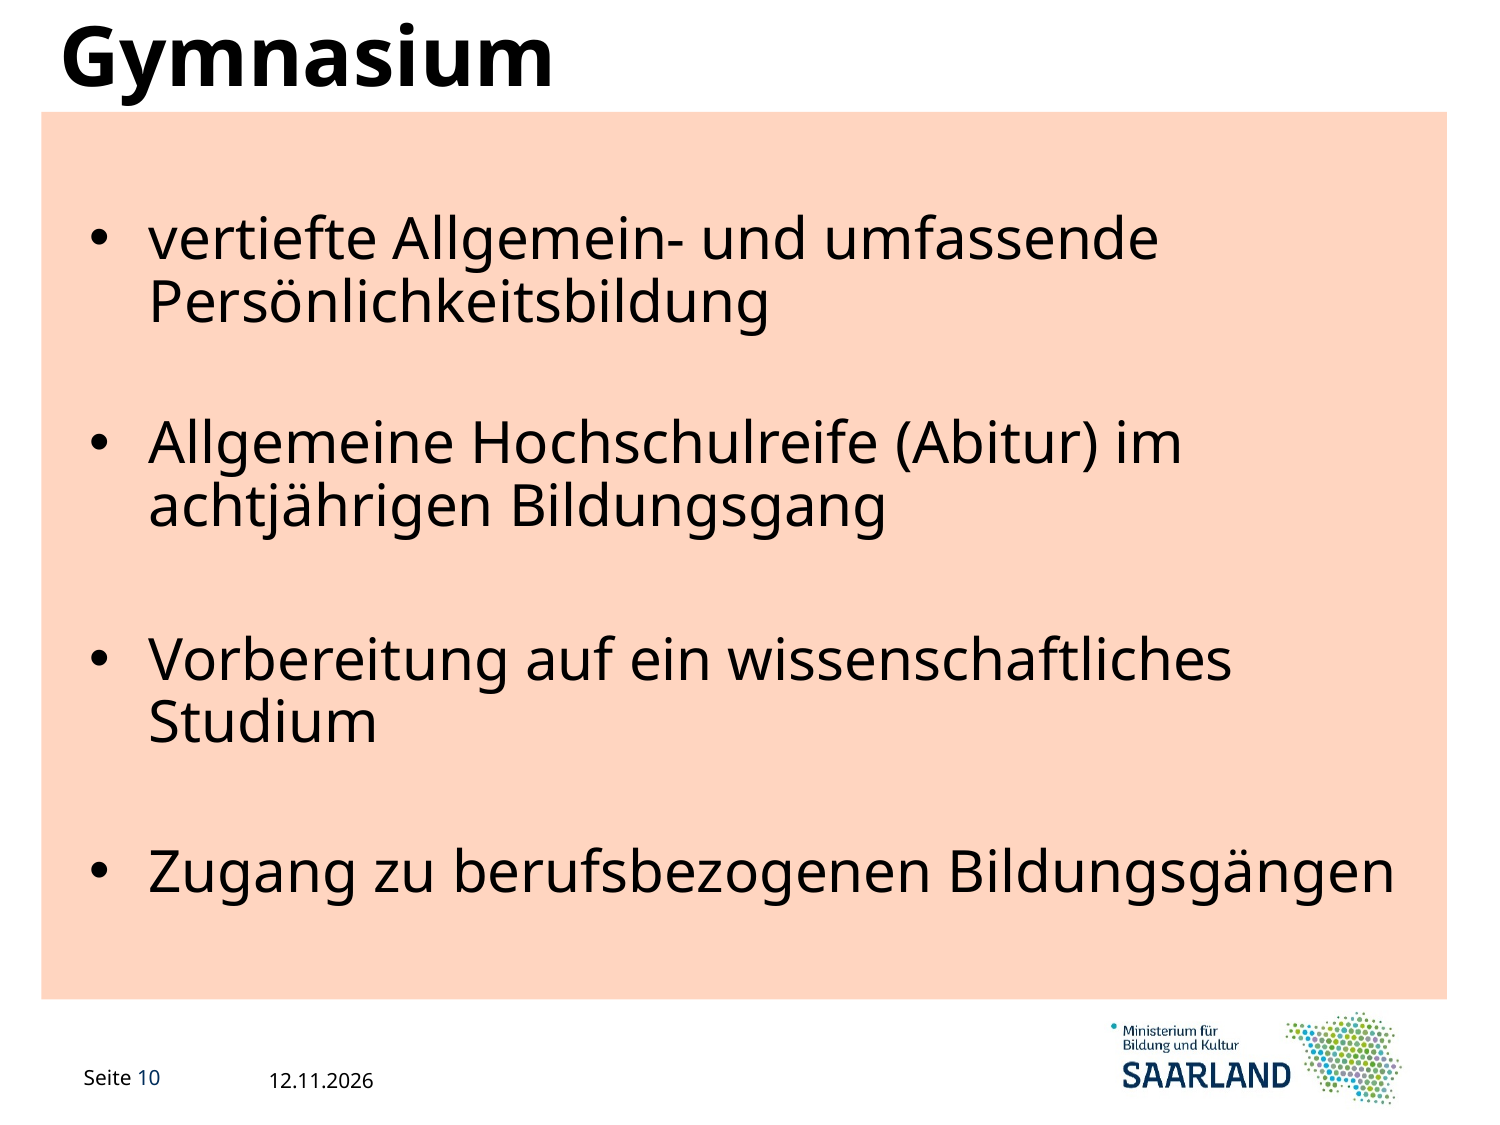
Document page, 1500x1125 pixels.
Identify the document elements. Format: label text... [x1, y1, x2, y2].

text_box Vorbereitung auf ein wissenschaftliches Studium [74, 622, 1412, 763]
text_box [41, 111, 1447, 1000]
text_box Allgemeine Hochschulreife (Abitur) im achtjährigen Bildungsgang [74, 405, 1447, 547]
text_box 17.11.2020 [253, 1060, 443, 1096]
picture [1104, 1000, 1414, 1125]
text_box Gymnasium [44, 0, 572, 111]
text_box Zugang zu berufsbezogenen Bildungsgängen [74, 834, 1412, 912]
text_box vertiefte Allgemein- und umfassende Persönlichkeitsbildung [74, 201, 1426, 343]
